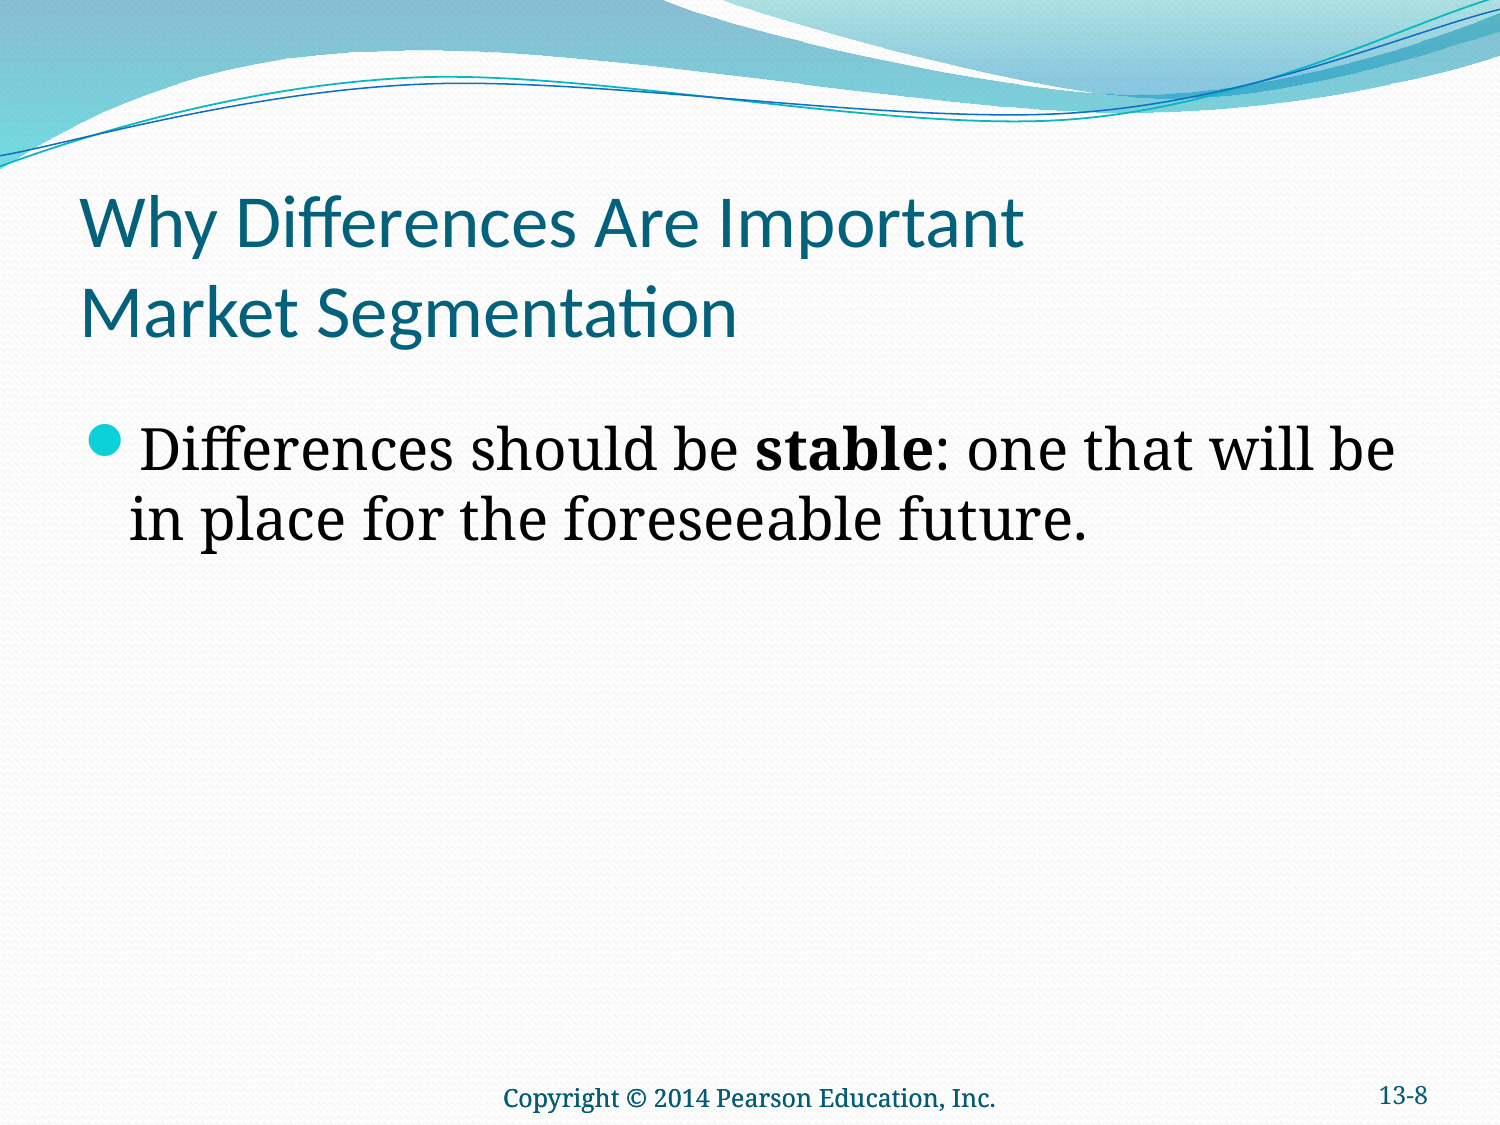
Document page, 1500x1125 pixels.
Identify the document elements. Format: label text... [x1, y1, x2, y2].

title Why Differences Are Important Market Segmentation [79, 165, 1430, 353]
list Differences should be stable: one that will be in place for the foreseeable future. [69, 404, 1420, 938]
